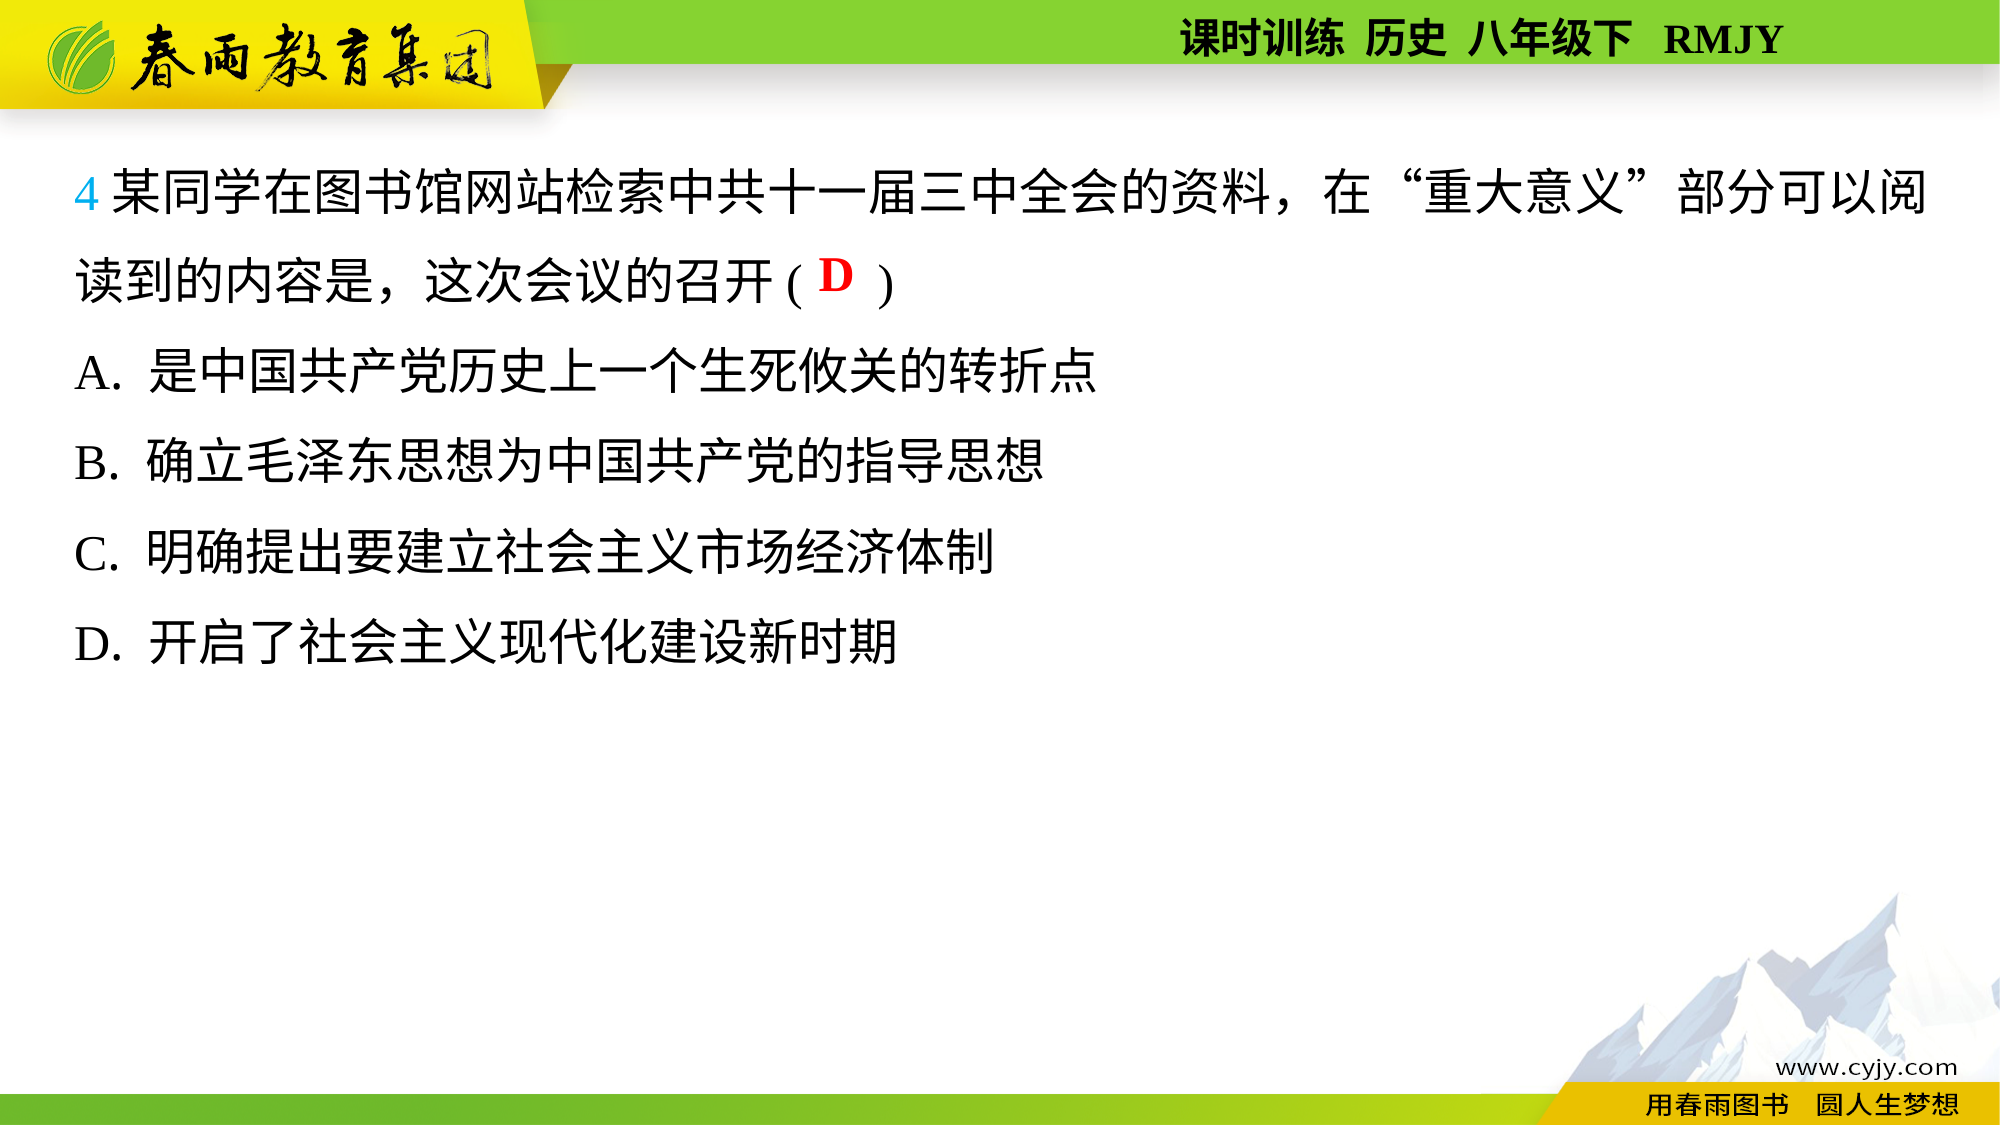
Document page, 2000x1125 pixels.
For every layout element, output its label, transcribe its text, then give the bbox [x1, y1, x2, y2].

text_box D [803, 234, 870, 310]
list 4某同学在图书馆网站检索中共十一届三中全会的资料，在“重大意义”部分可以阅读到的内容是，这次会议的召开( ) A. 是中国共产党历史上一个生死攸关的转折点 B. 确立毛泽东思想为中国共产党的指导思想 C. 明确提出要建立社会主义市场经济体制 D. 开启了社会主义现代化建设新时期 [59, 122, 1944, 683]
picture [0, 0, 2000, 1125]
